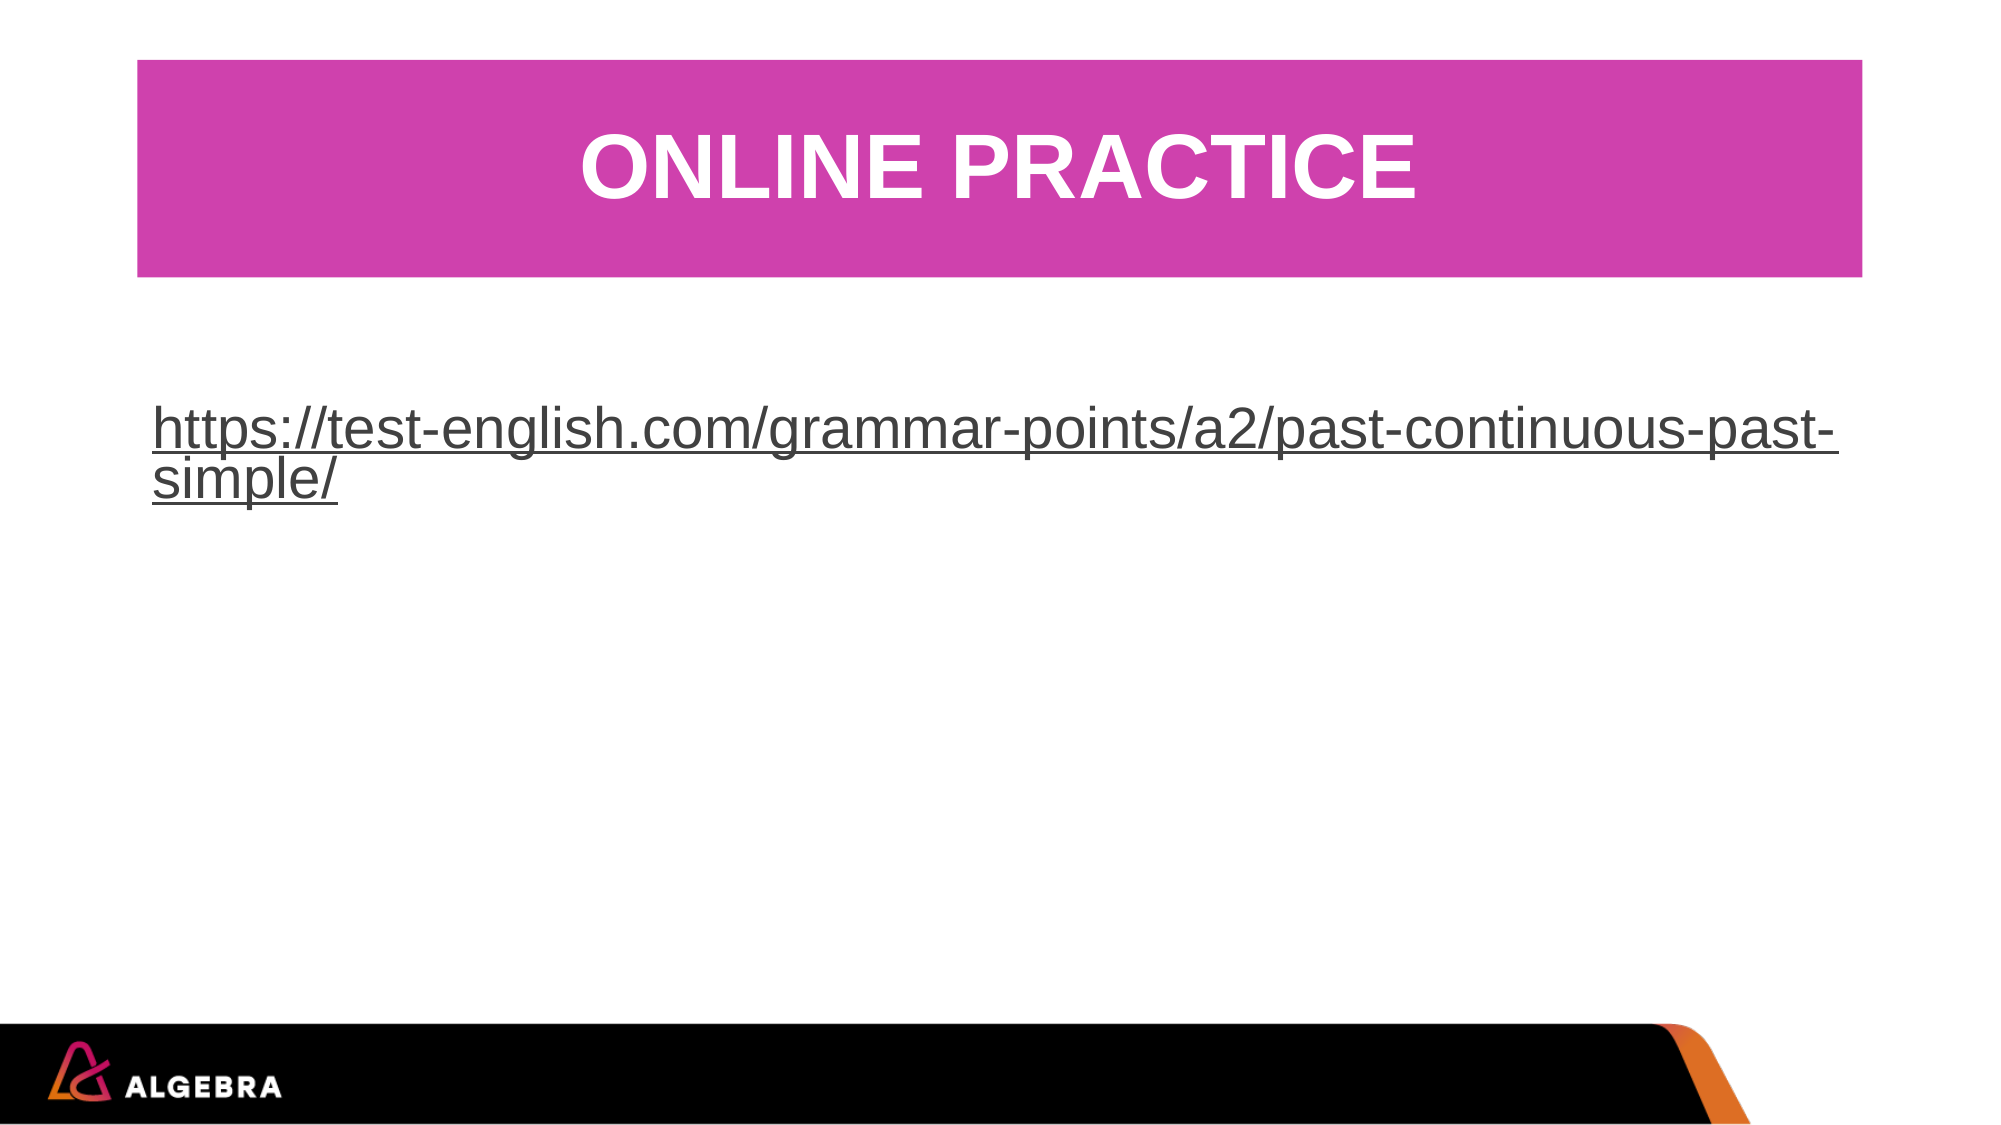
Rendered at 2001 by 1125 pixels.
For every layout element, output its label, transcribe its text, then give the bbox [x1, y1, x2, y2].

title ONLINE PRACTICE [137, 59, 1863, 278]
picture [0, 1023, 1958, 1125]
list https://test-english.com/grammar-points/a2/past-continuous-past-simple/ [137, 299, 1863, 1014]
